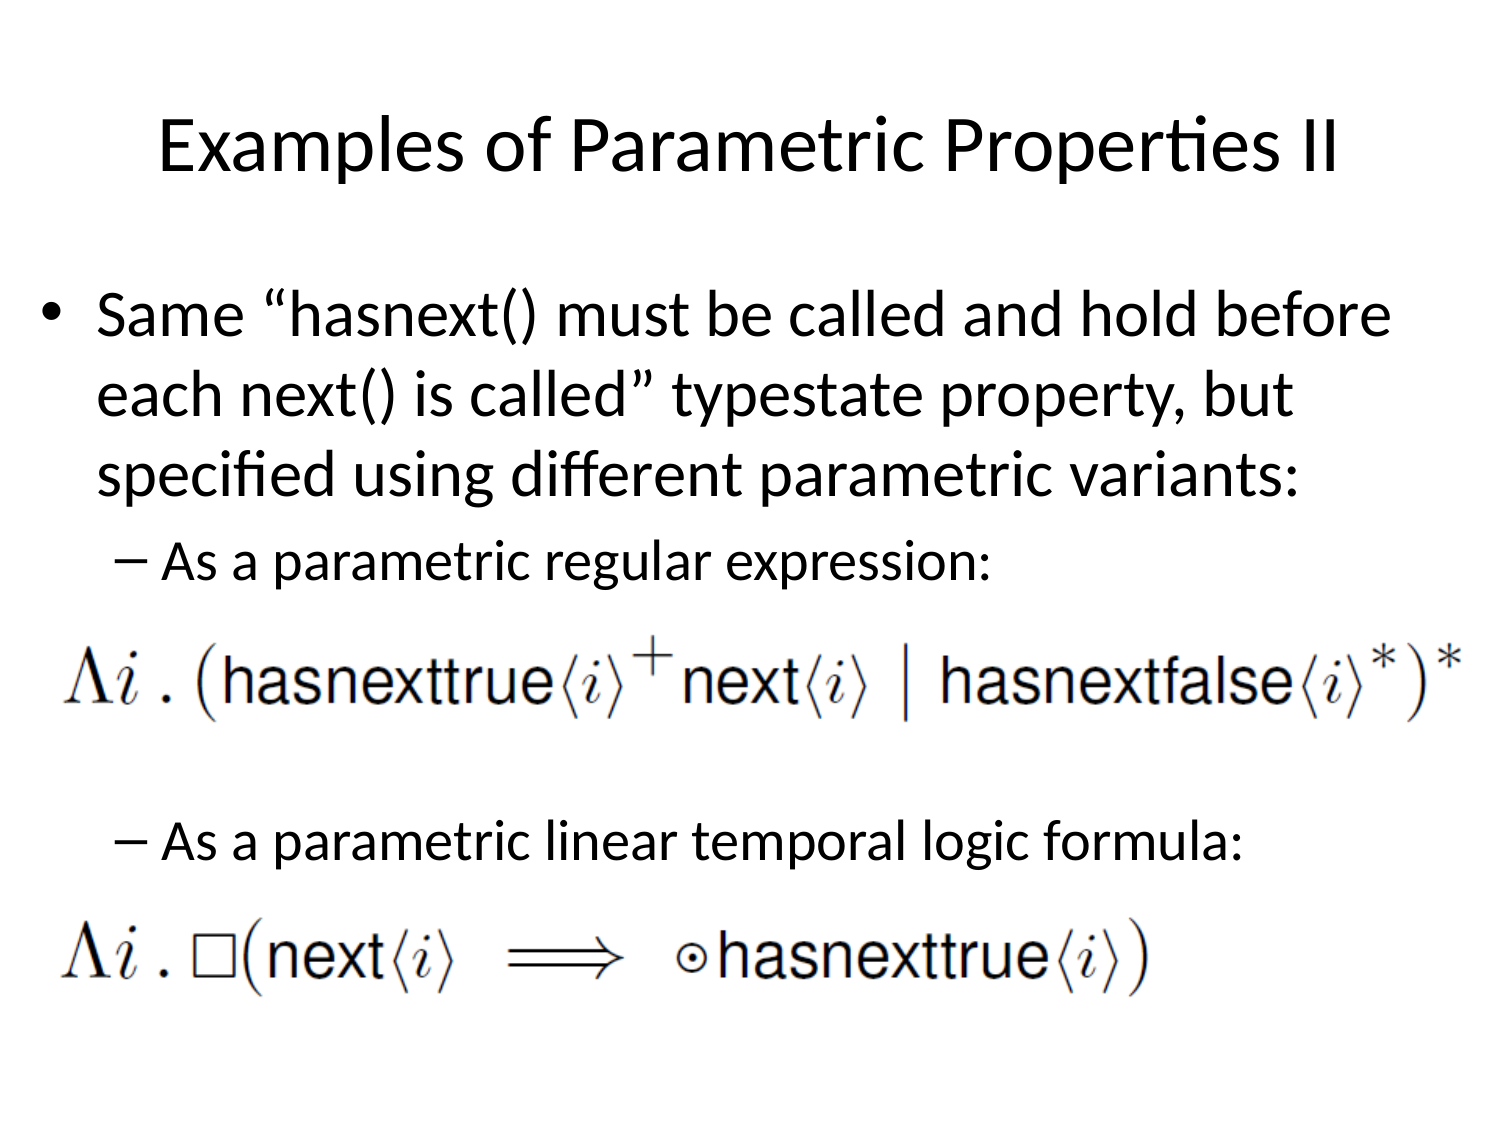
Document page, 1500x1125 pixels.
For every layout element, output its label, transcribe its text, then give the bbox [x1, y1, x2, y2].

picture [43, 629, 1476, 738]
title Examples of Parametric Properties II [75, 45, 1425, 233]
picture [42, 899, 1167, 1015]
list Same “hasnext() must be called and hold before each next() is called” typestate property, but specified using different parametric variants: As a parametric regular expression: As a parametric linear temporal logic formula: [24, 262, 1450, 1005]
